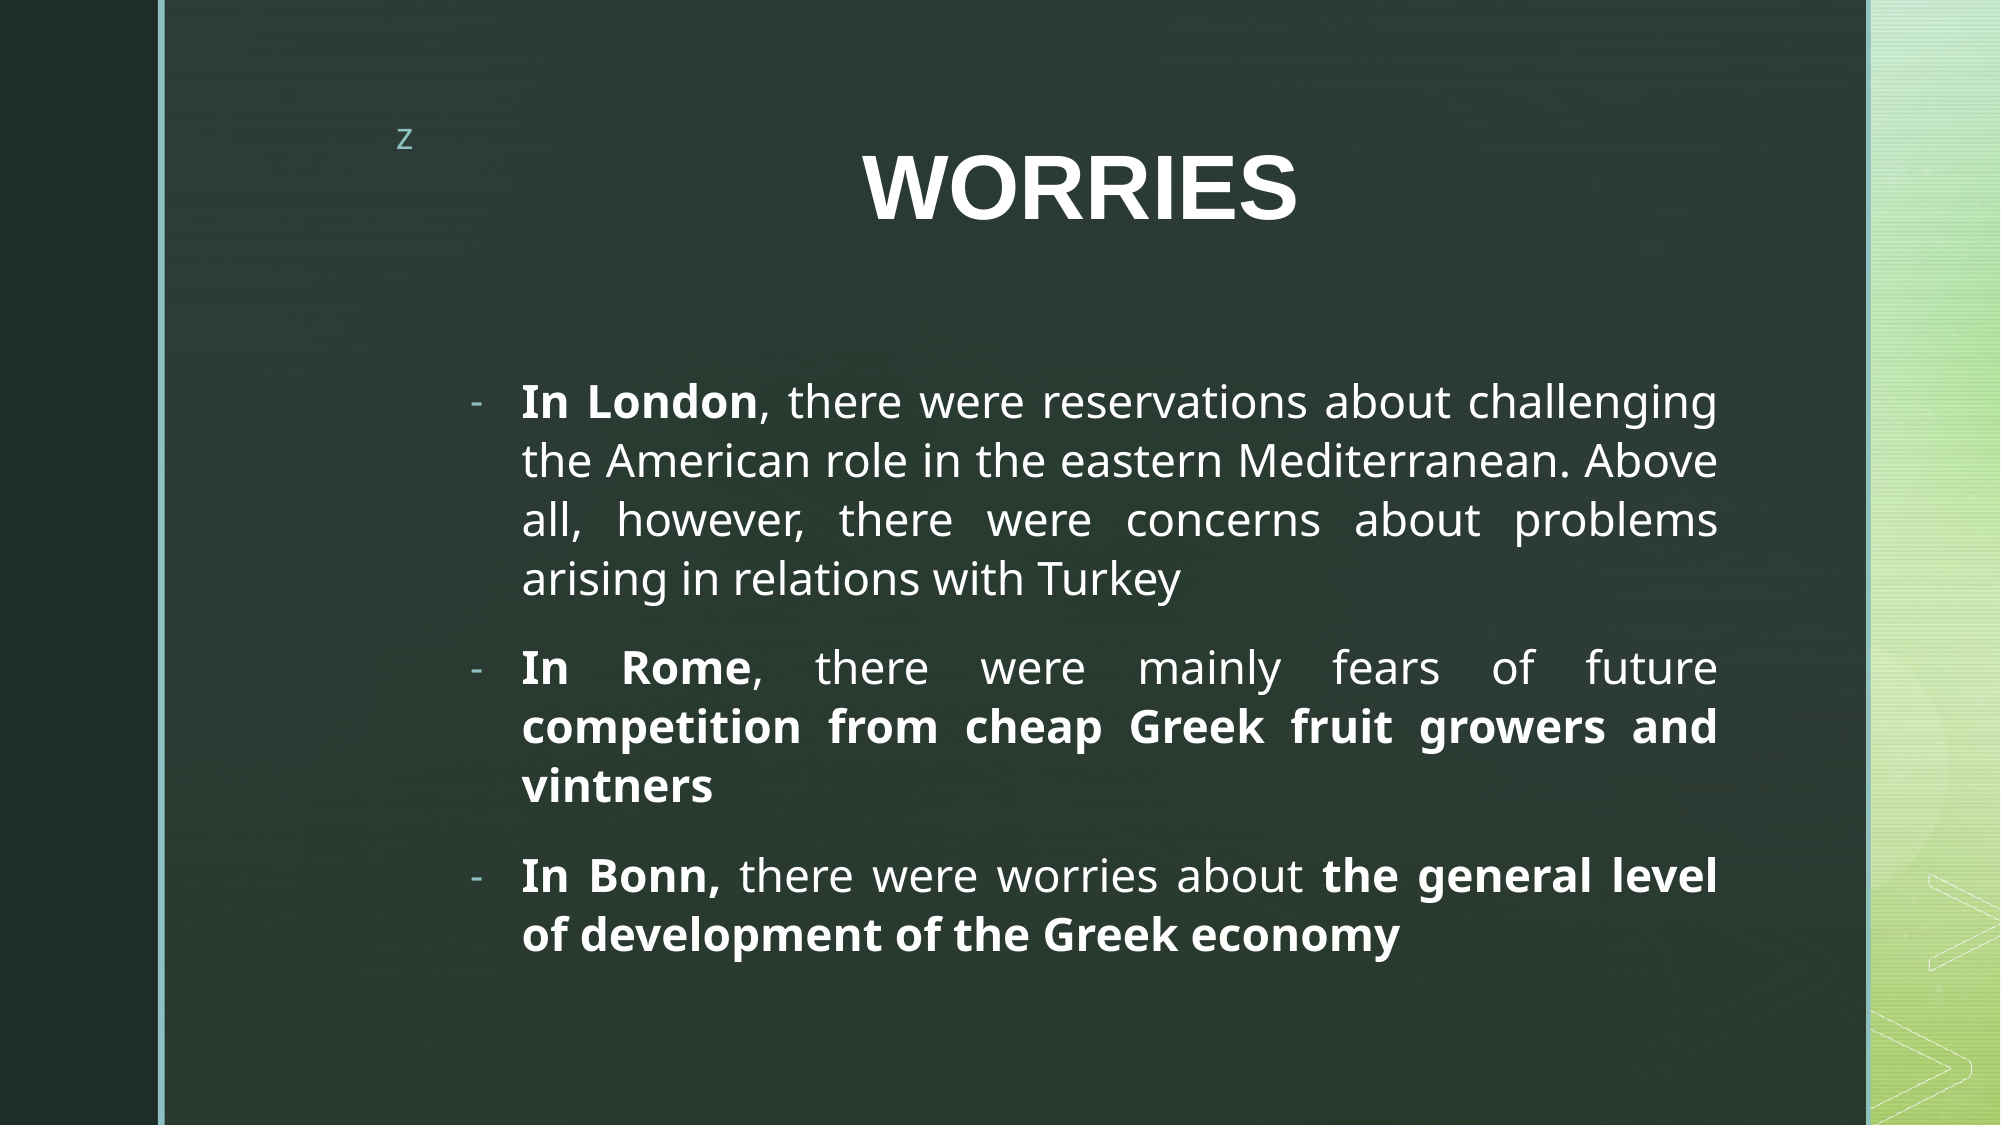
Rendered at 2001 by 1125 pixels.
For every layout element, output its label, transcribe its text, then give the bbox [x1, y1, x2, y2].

title WORRIES [428, 132, 1734, 310]
list In London, there were reservations about challenging the American role in the eastern Mediterranean. Above all, however, there were concerns about problems arising in relations with Turkey In Rome, there were mainly fears of future competition from cheap Greek fruit growers and vintners In Bonn, there were worries about the general level of development of the Greek economy [454, 336, 1734, 993]
picture [1871, 0, 2001, 1125]
